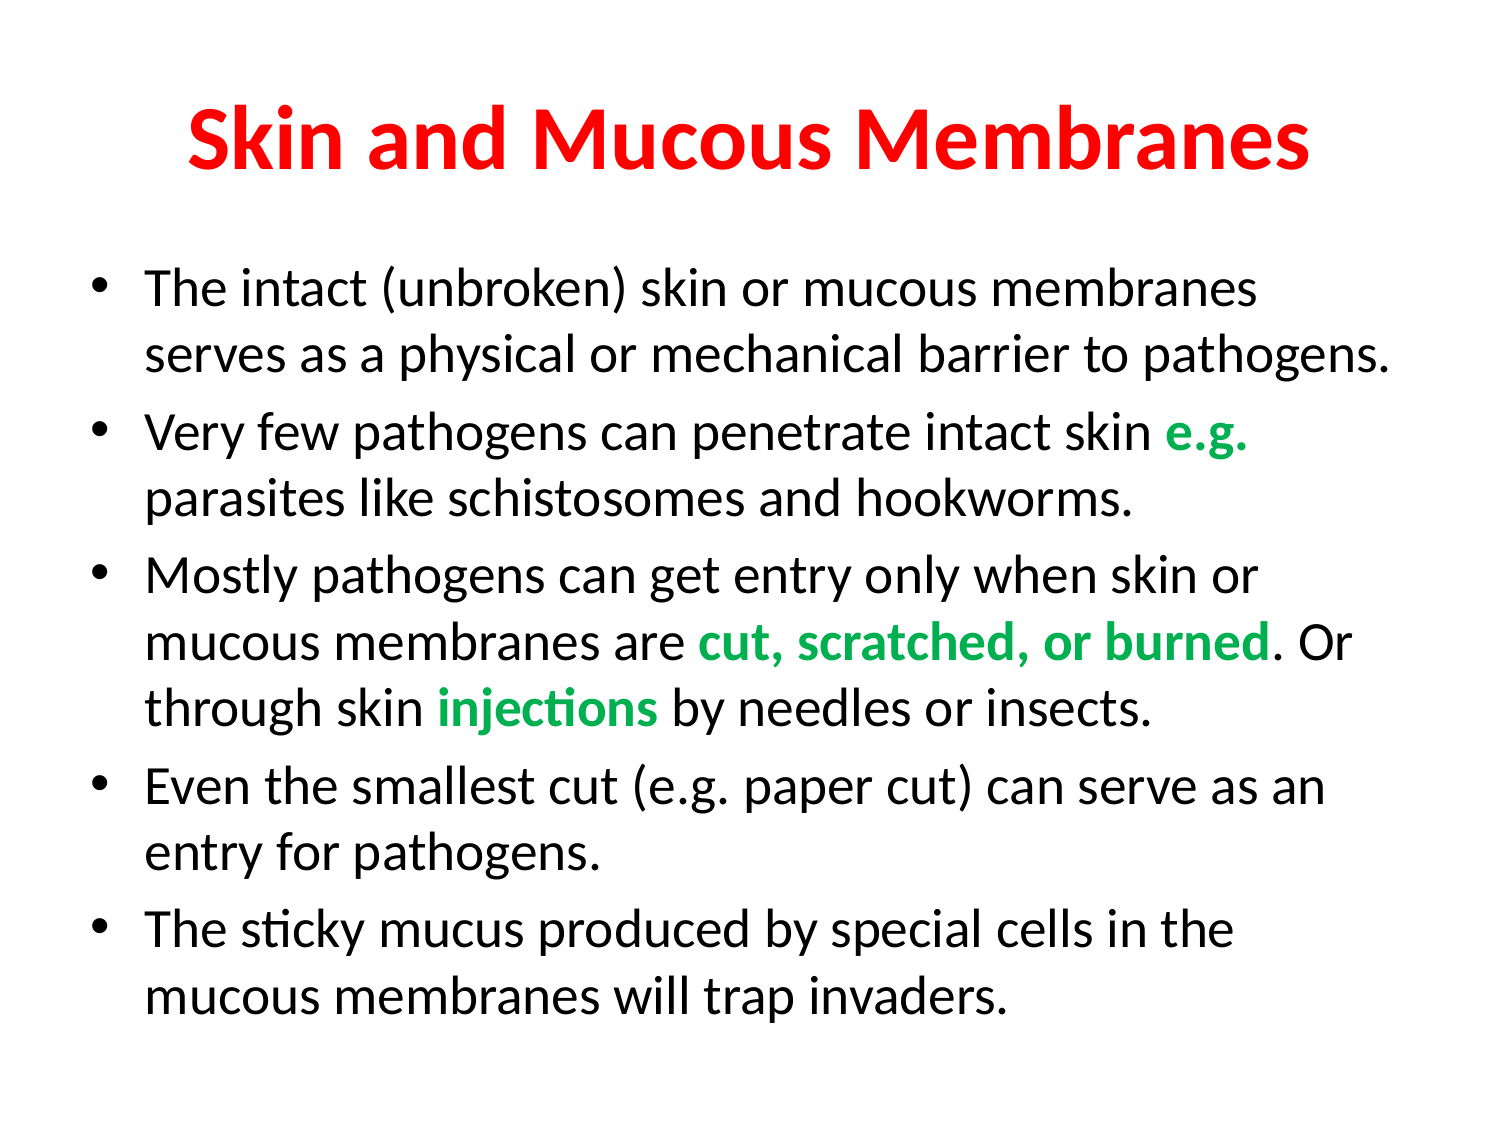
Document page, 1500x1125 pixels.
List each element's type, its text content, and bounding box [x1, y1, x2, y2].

title Skin and Mucous Membranes [75, 45, 1425, 220]
list The intact (unbroken) skin or mucous membranes serves as a physical or mechanical barrier to pathogens. Very few pathogens can penetrate intact skin e.g. parasites like schistosomes and hookworms. Mostly pathogens can get entry only when skin or mucous membranes are cut, scratched, or burned. Or through skin injections by needles or insects. Even the smallest cut (e.g. paper cut) can serve as an entry for pathogens. The sticky mucus produced by special cells in the mucous membranes will trap invaders. [75, 243, 1425, 1047]
